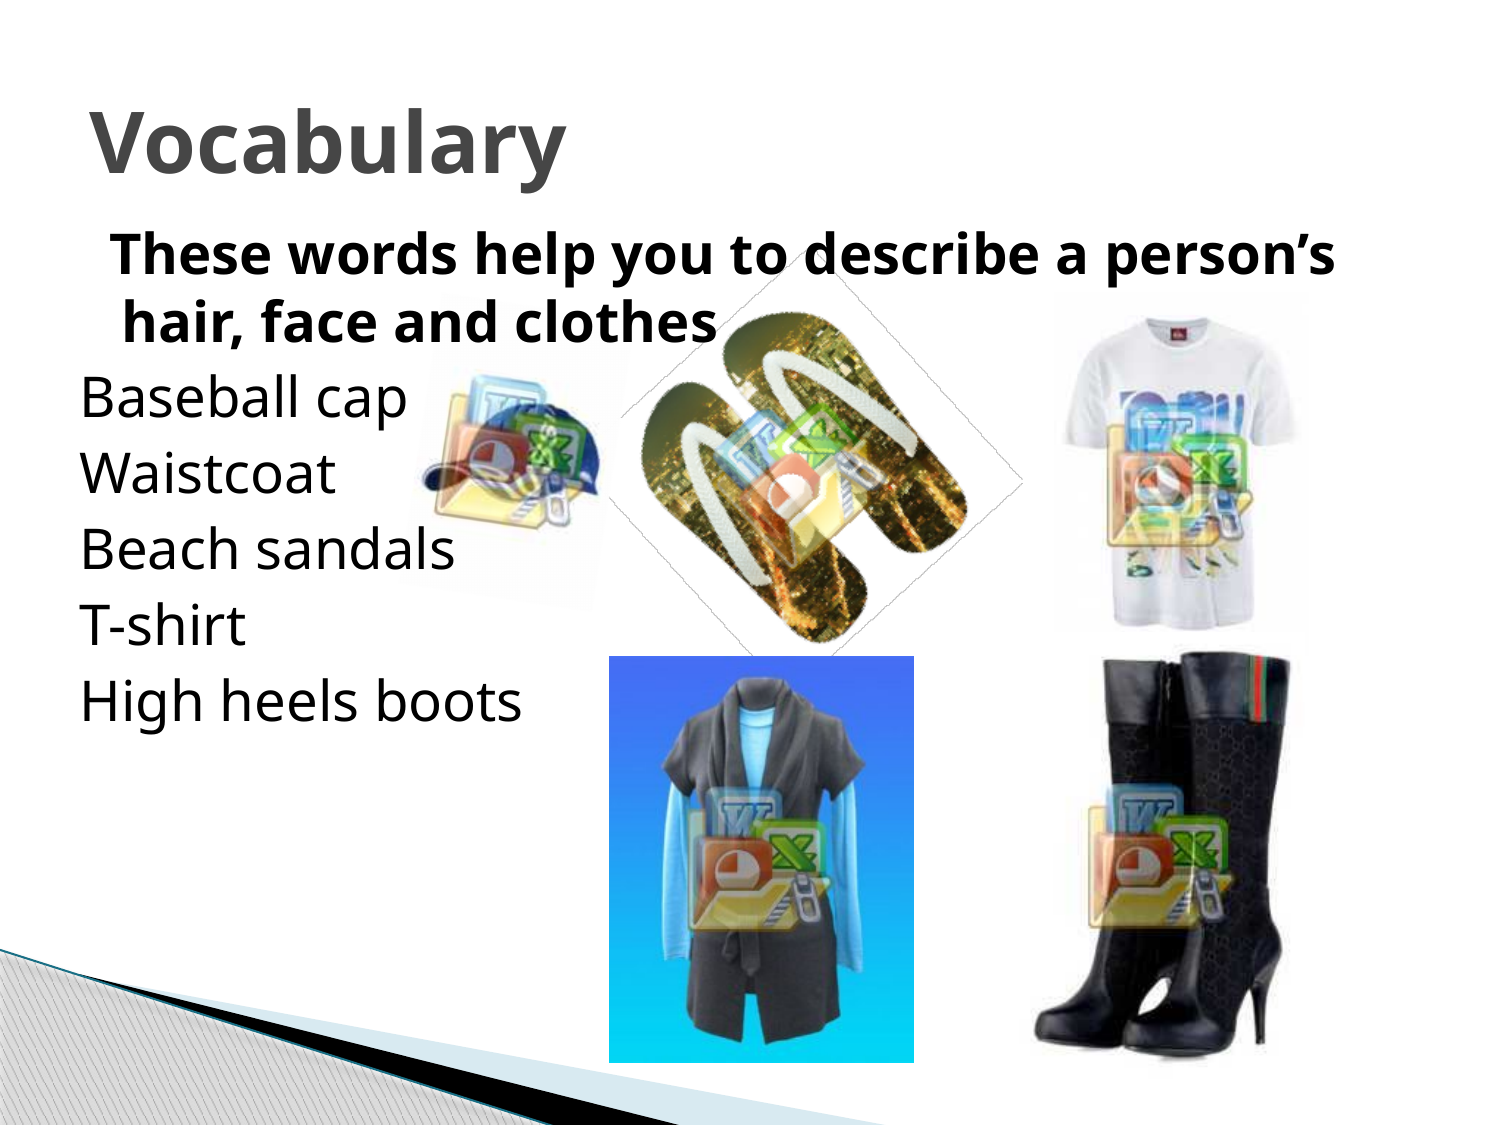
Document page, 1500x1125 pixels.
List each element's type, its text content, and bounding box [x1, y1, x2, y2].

picture [639, 311, 958, 630]
picture [1019, 292, 1309, 1079]
list These words help you to describe a person’s hair, face and clothes Baseball cap Waistcoat Beach sandals T-shirt High heels boots [46, 210, 1397, 954]
picture [609, 656, 915, 1063]
title Vocabulary [75, 45, 1425, 233]
picture [418, 305, 615, 599]
